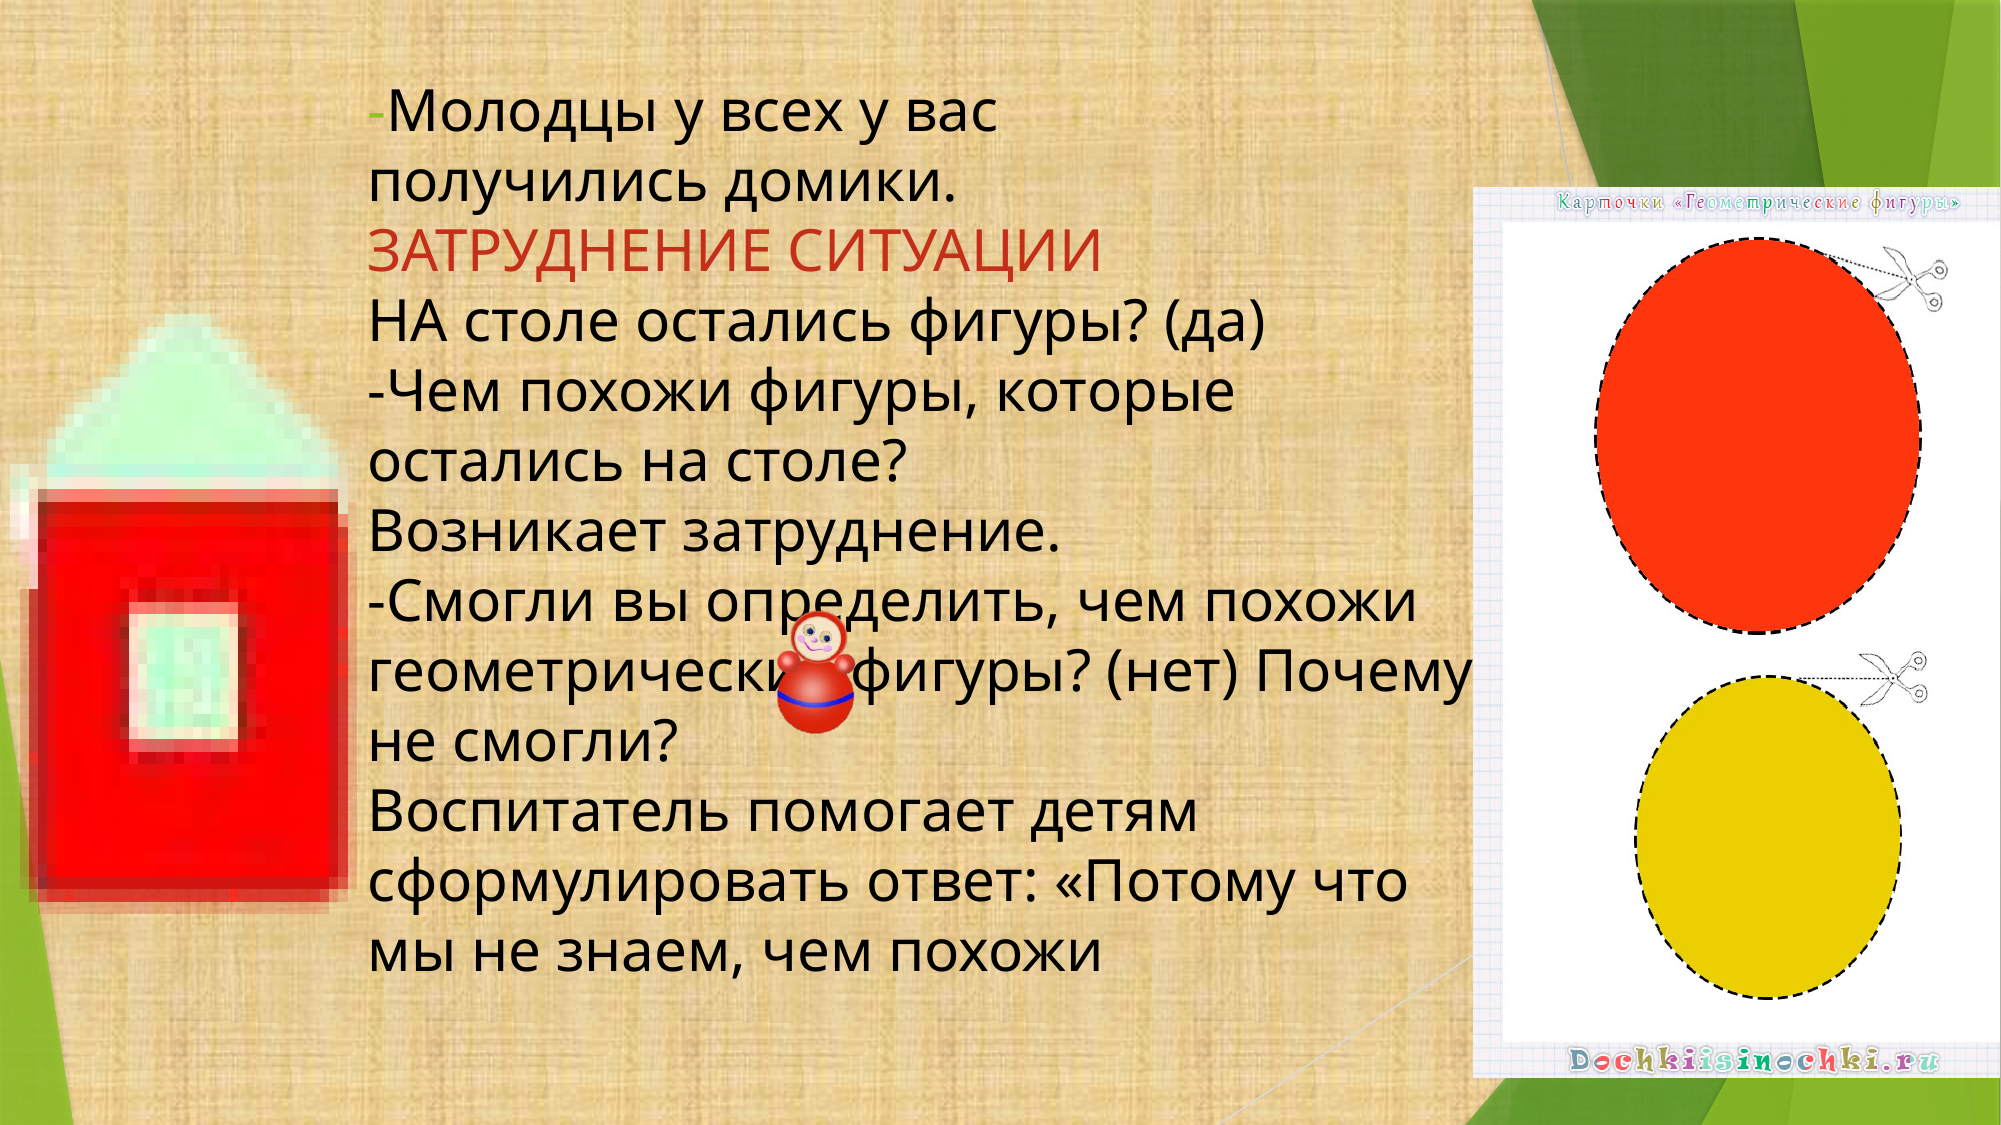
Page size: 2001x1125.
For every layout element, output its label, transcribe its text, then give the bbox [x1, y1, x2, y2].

picture [0, 0, 2001, 1125]
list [773, 609, 859, 736]
title -Молодцы у всех у вас получились домики. ЗАТРУДНЕНИЕ СИТУАЦИИ НА столе остались фигуры? (да) -Чем похожи фигуры, которые остались на столе? Возникает затруднение. -Смогли вы определить, чем похожи геометрические фигуры? (нет) Почему не смогли? Воспитатель помогает детям сформулировать ответ: «Потому что мы не знаем, чем похожи [758, 65, 1506, 540]
